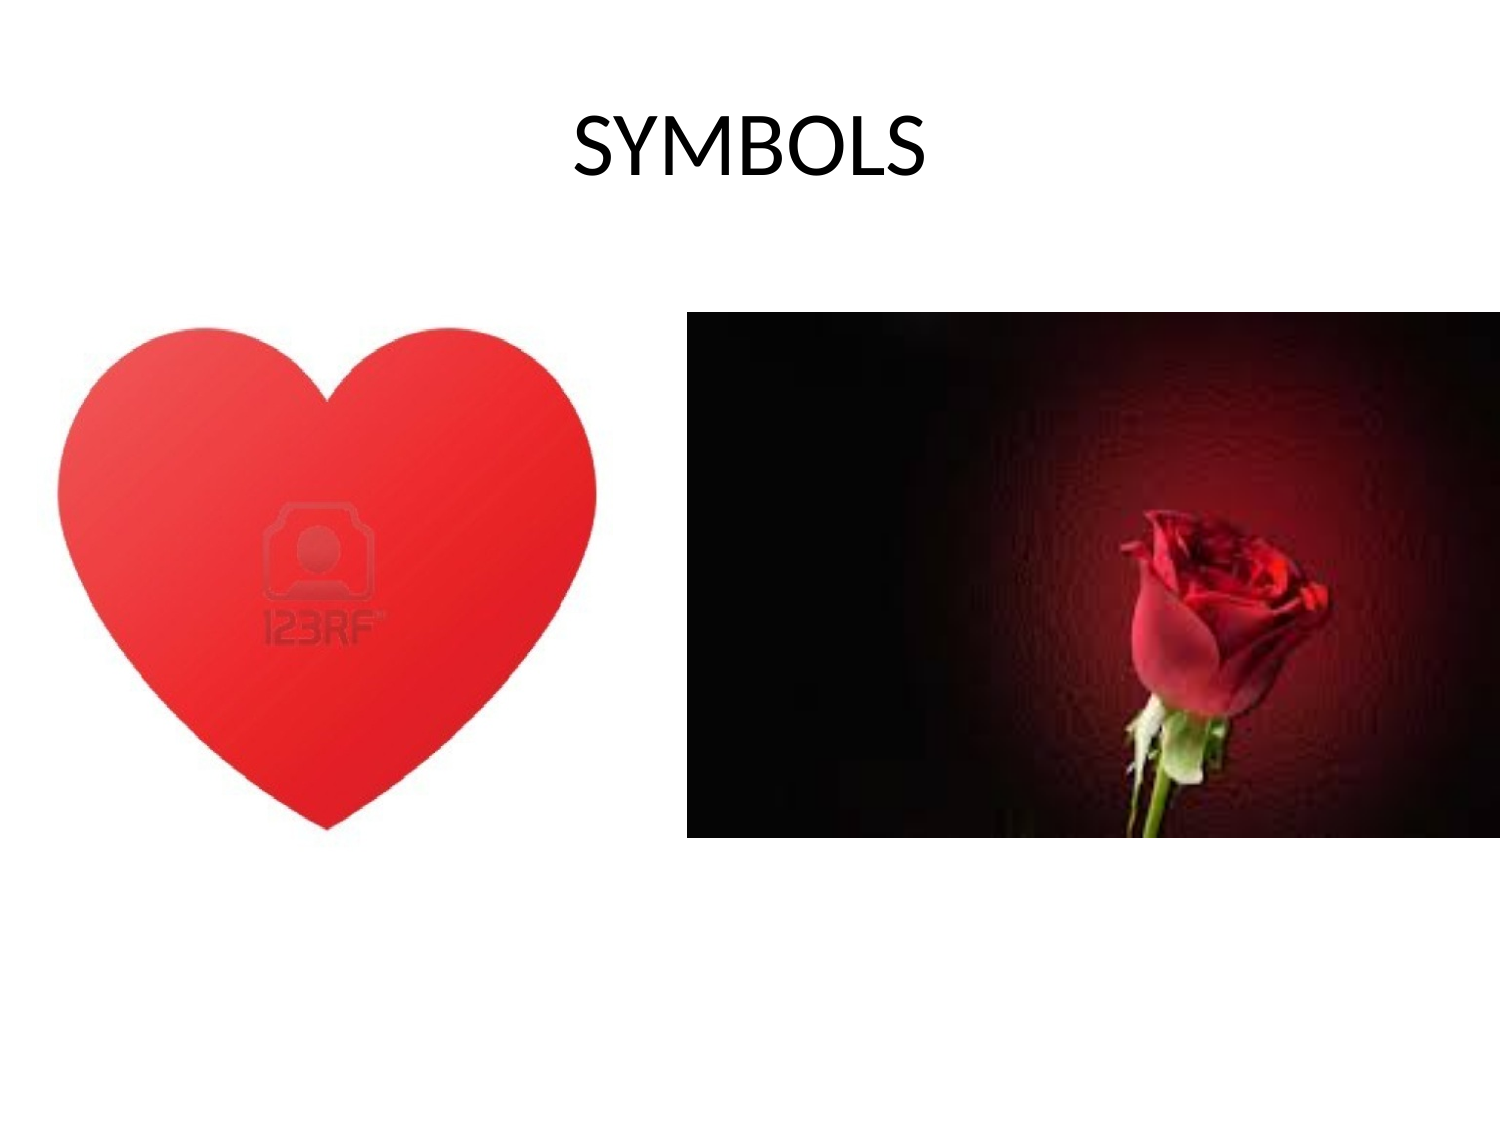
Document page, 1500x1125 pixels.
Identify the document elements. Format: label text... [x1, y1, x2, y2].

picture [687, 312, 1500, 838]
title SYMBOLS [75, 45, 1425, 233]
picture [37, 249, 613, 901]
